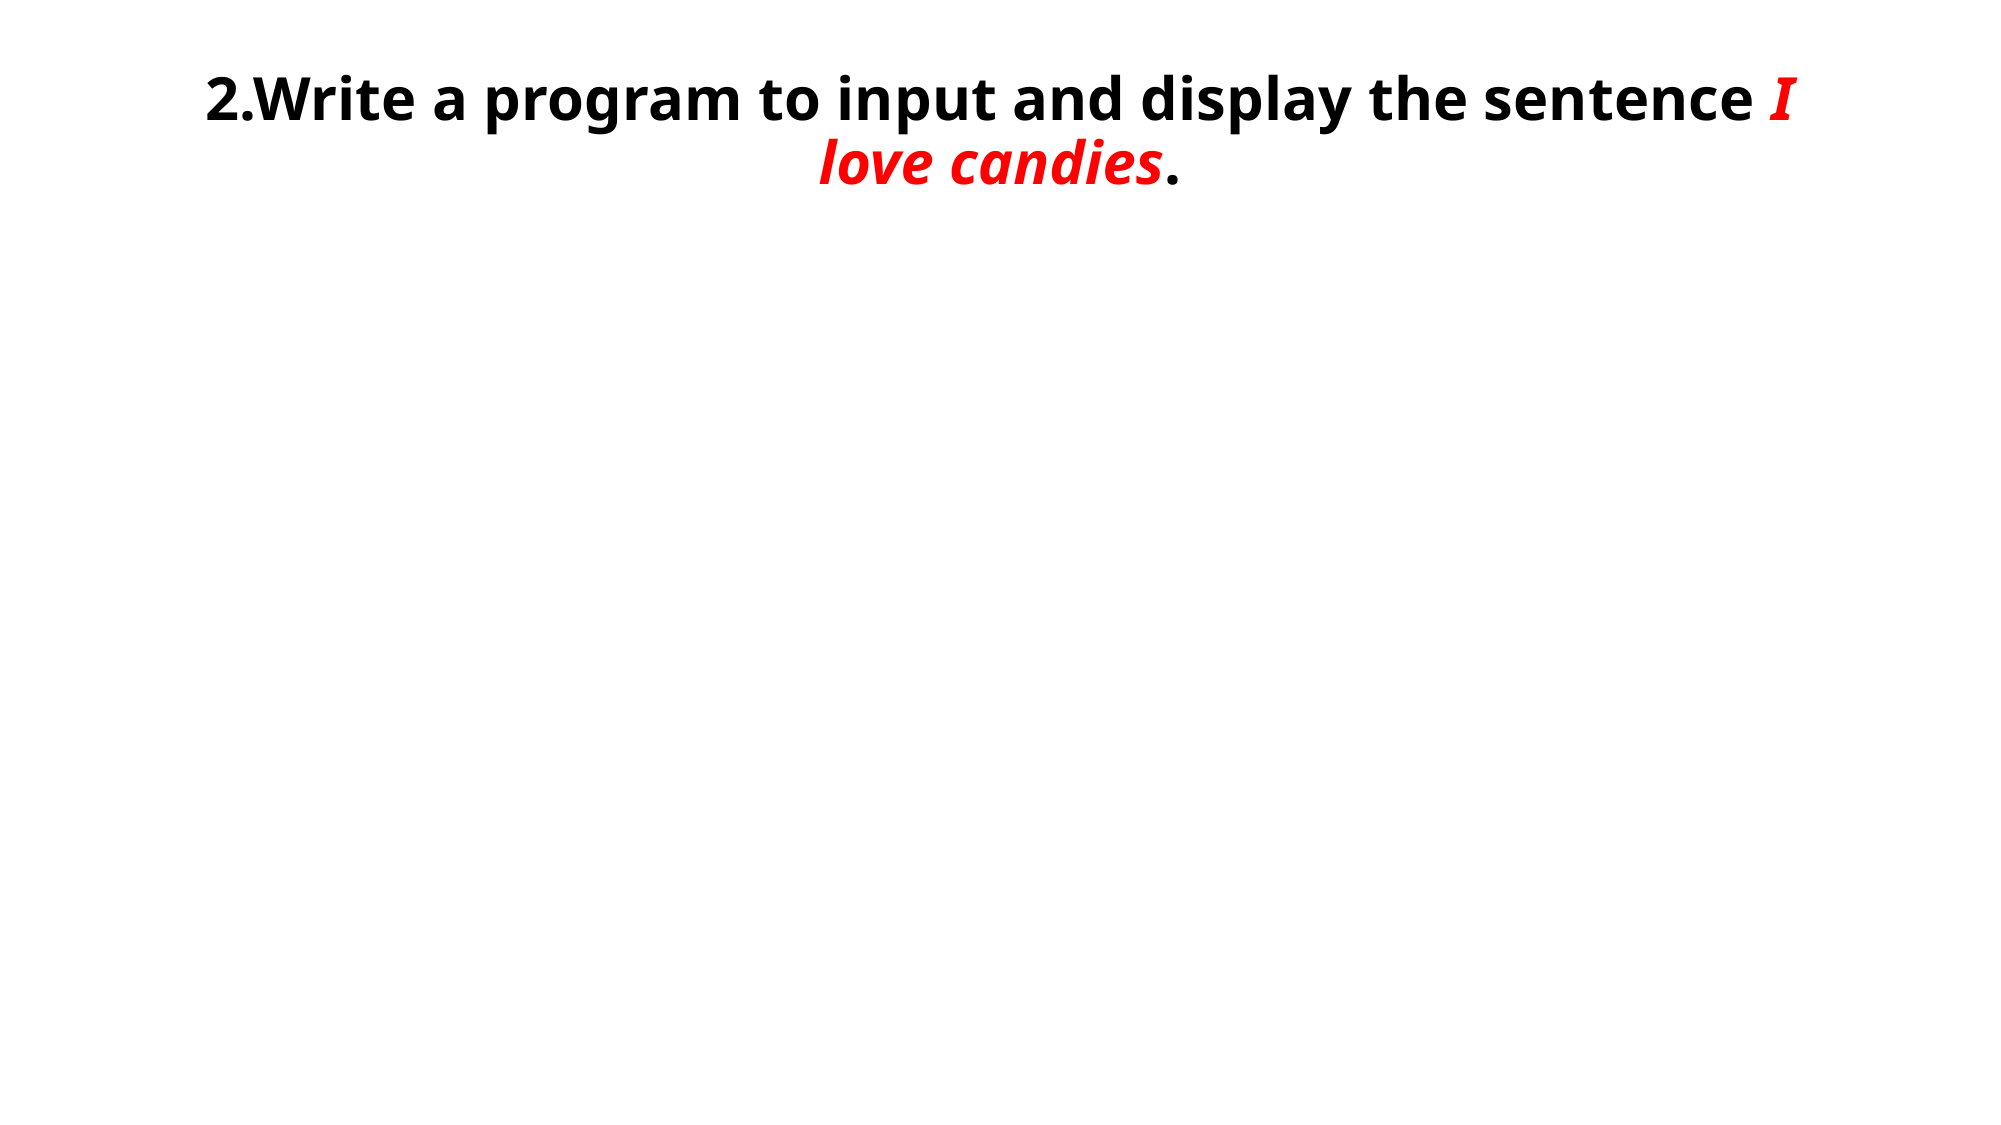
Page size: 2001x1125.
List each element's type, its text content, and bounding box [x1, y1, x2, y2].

title 2.Write a program to input and display the sentence I love candies. [137, 59, 1863, 278]
